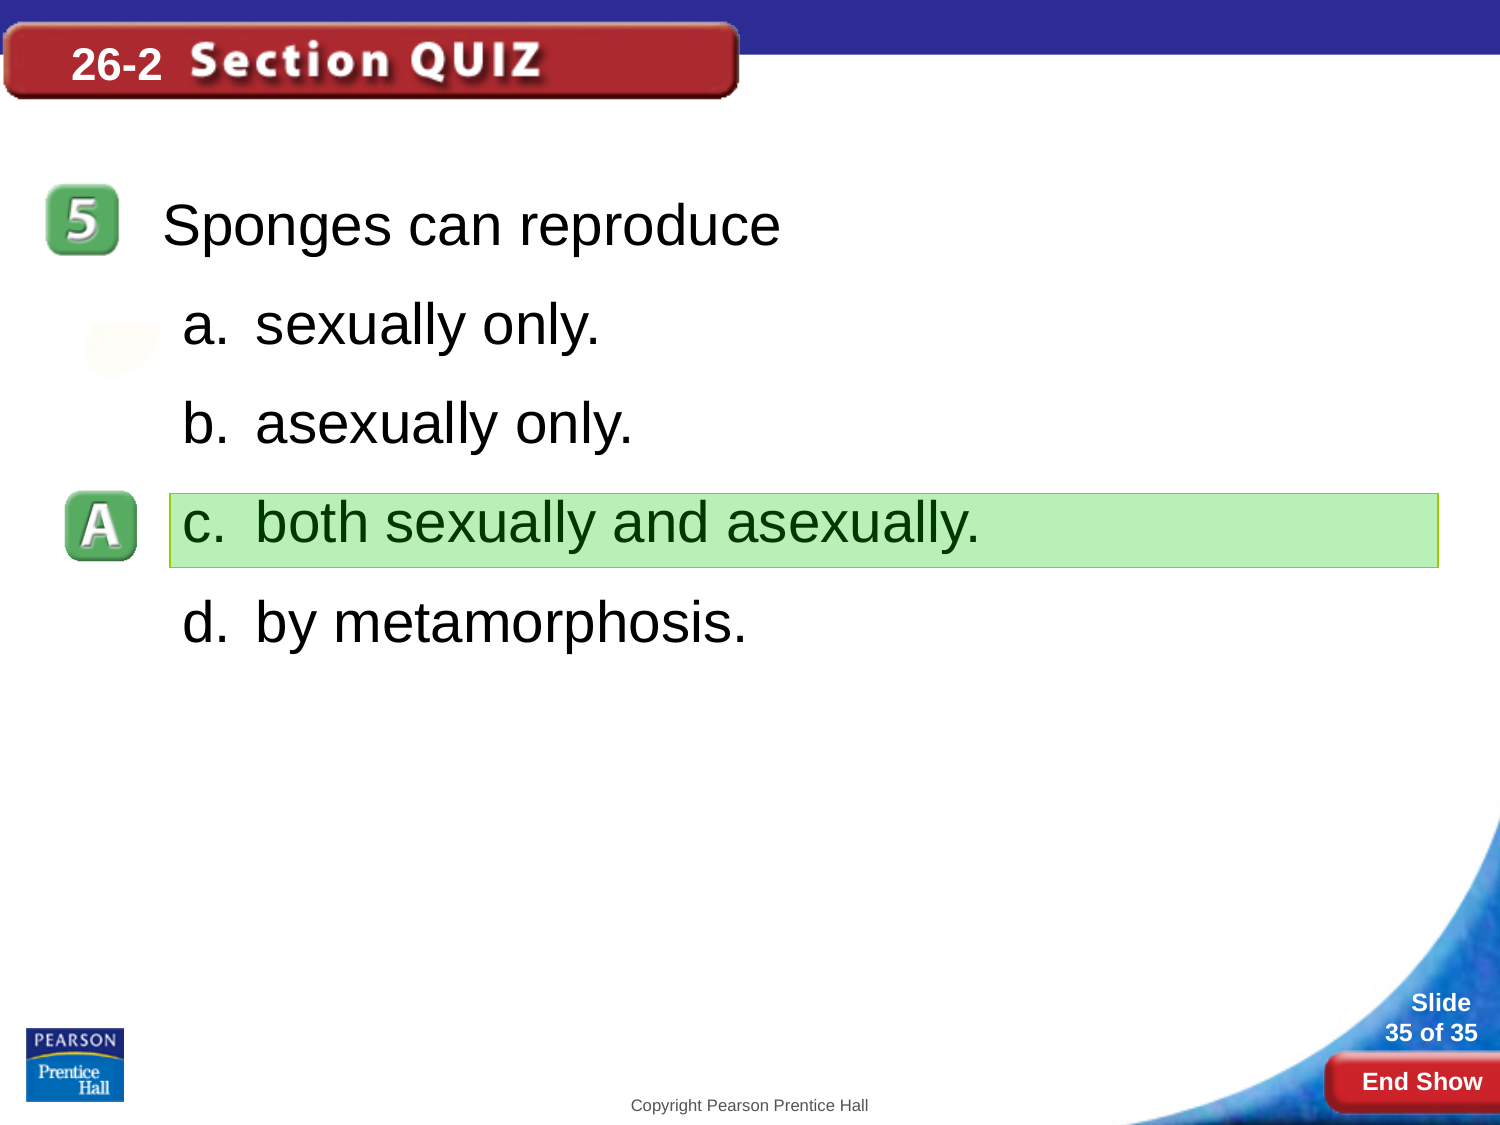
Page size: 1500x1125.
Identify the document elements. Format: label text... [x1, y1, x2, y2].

picture [56, 484, 153, 570]
picture [38, 178, 136, 264]
list Sponges can reproduce sexually only. asexually only. both sexually and asexually. by metamorphosis. [44, 179, 1440, 888]
picture [0, 0, 1500, 1125]
footer Copyright Pearson Prentice Hall [512, 1087, 988, 1113]
text_box [169, 493, 1438, 568]
title 26-2 [2, 26, 179, 98]
